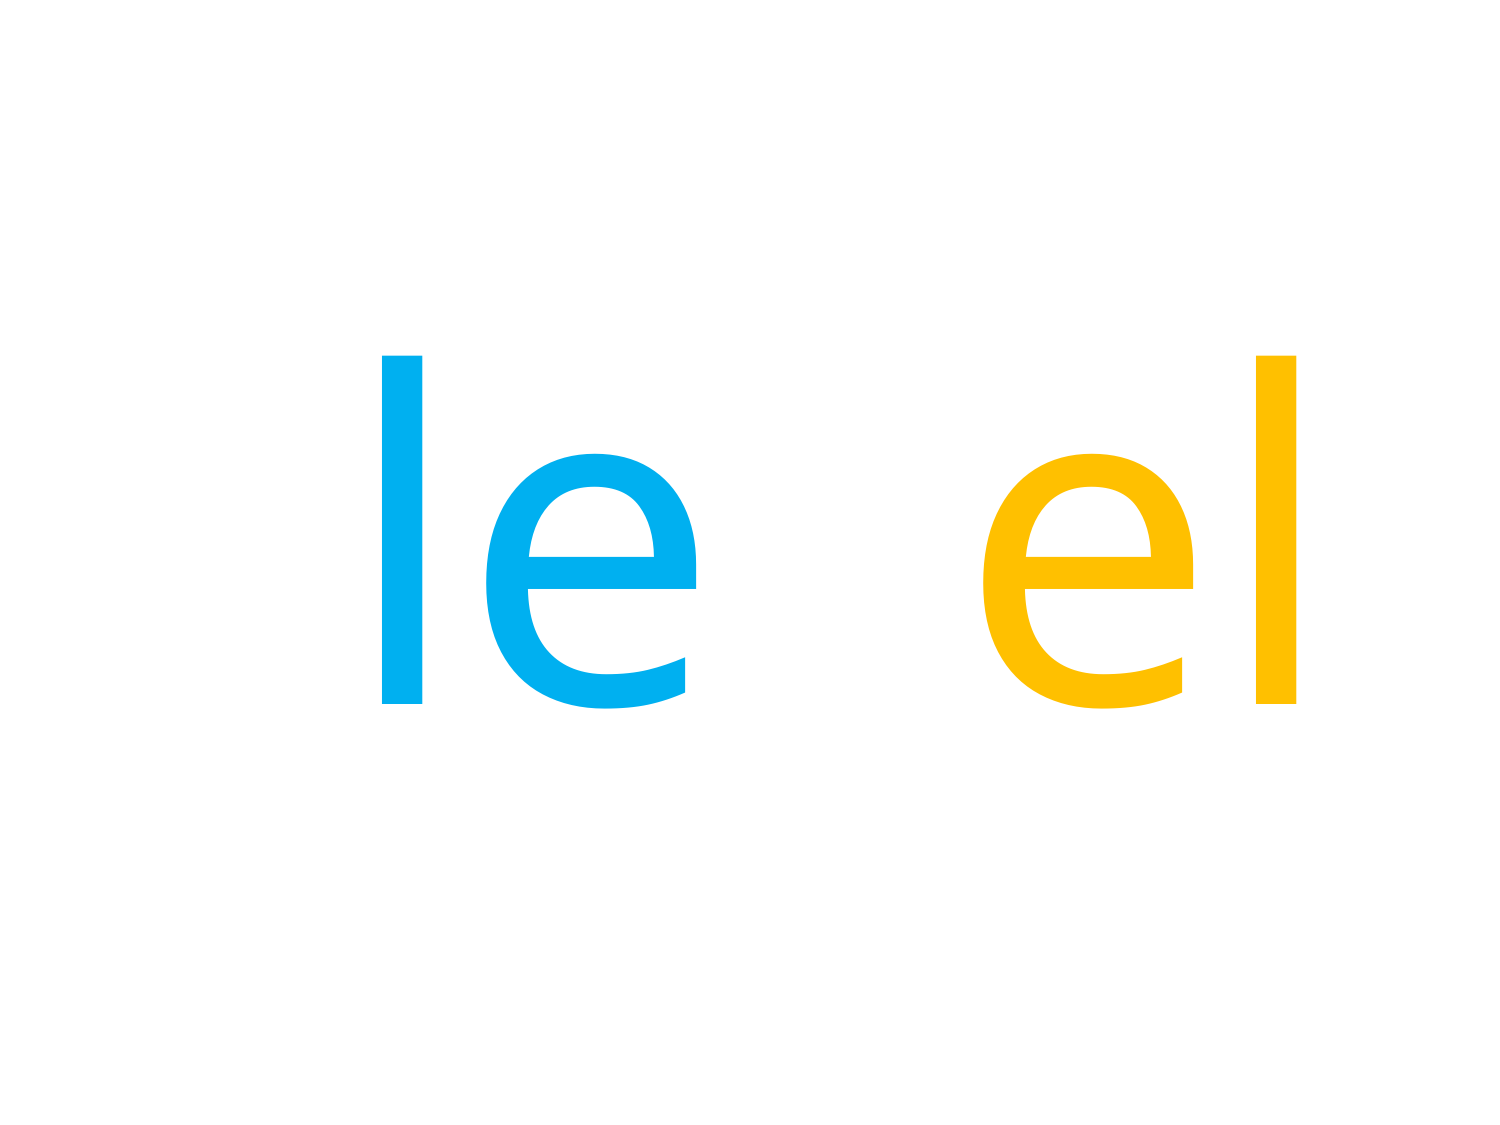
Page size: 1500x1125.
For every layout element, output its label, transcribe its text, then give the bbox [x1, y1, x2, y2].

title ele el [35, 351, 1386, 692]
